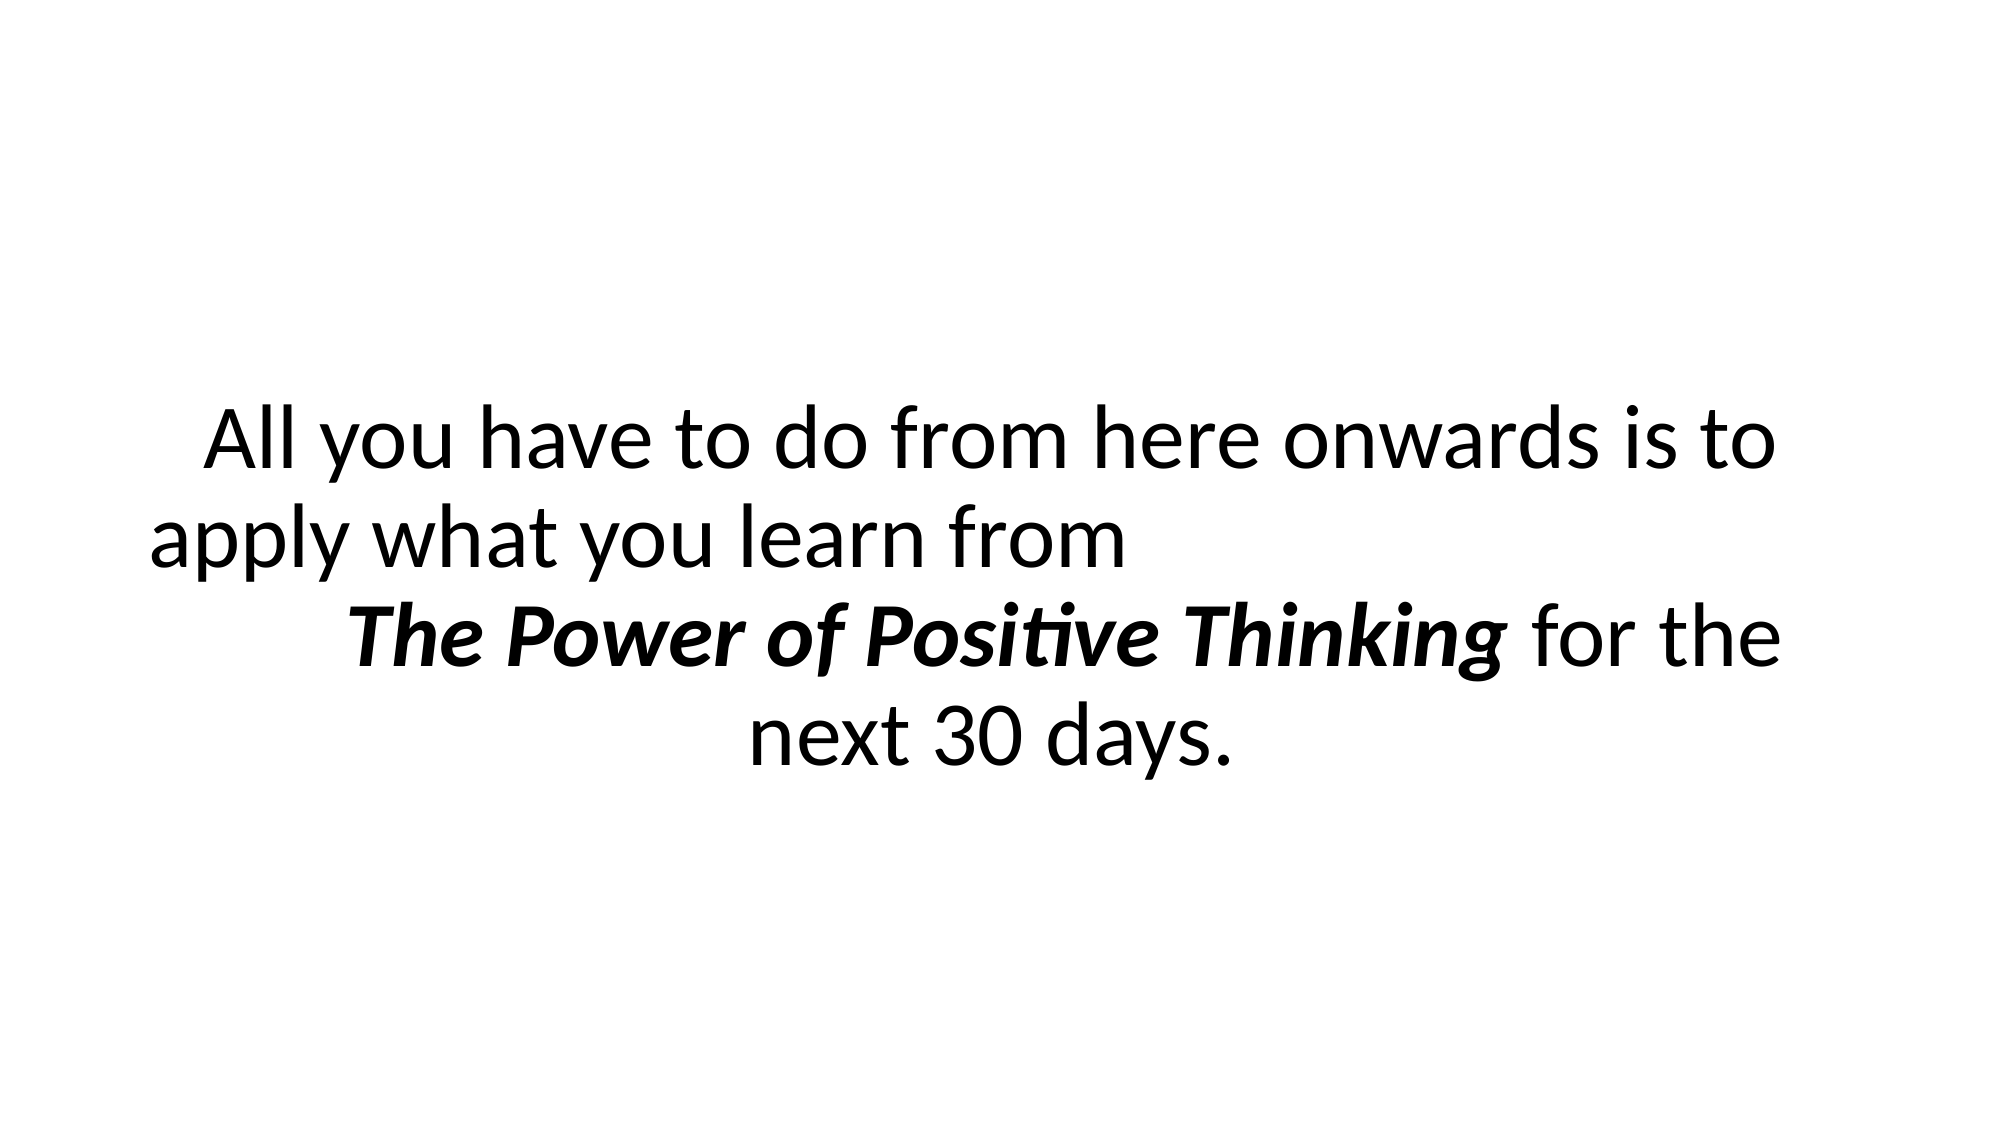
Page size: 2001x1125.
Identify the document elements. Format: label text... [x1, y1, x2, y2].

list All you have to do from here onwards is to apply what you learn from The Power of Positive Thinking for the next 30 days. [129, 381, 1855, 966]
